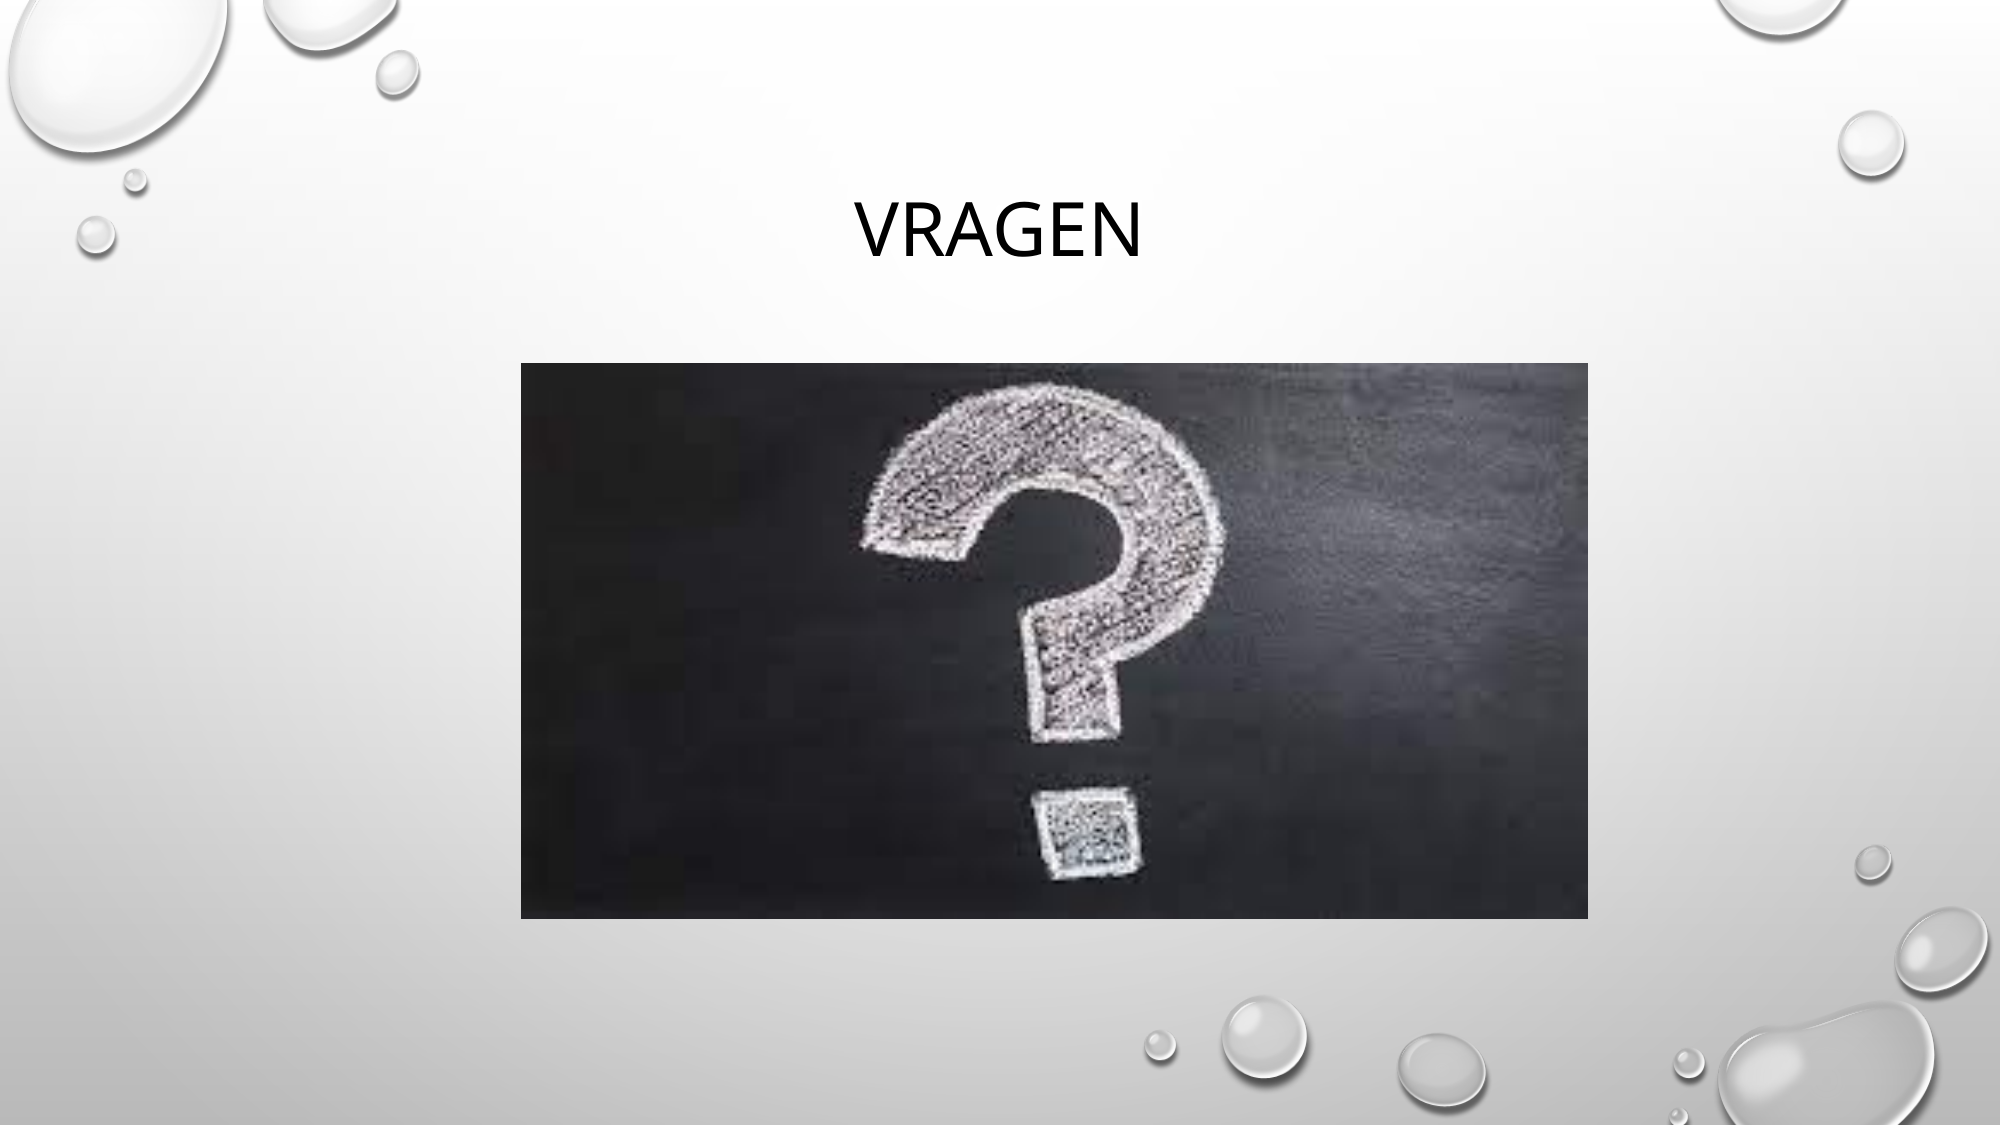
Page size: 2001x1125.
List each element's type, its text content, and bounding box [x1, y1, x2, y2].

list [521, 362, 1589, 919]
title vragen [149, 101, 1851, 364]
picture [0, 0, 2000, 1125]
